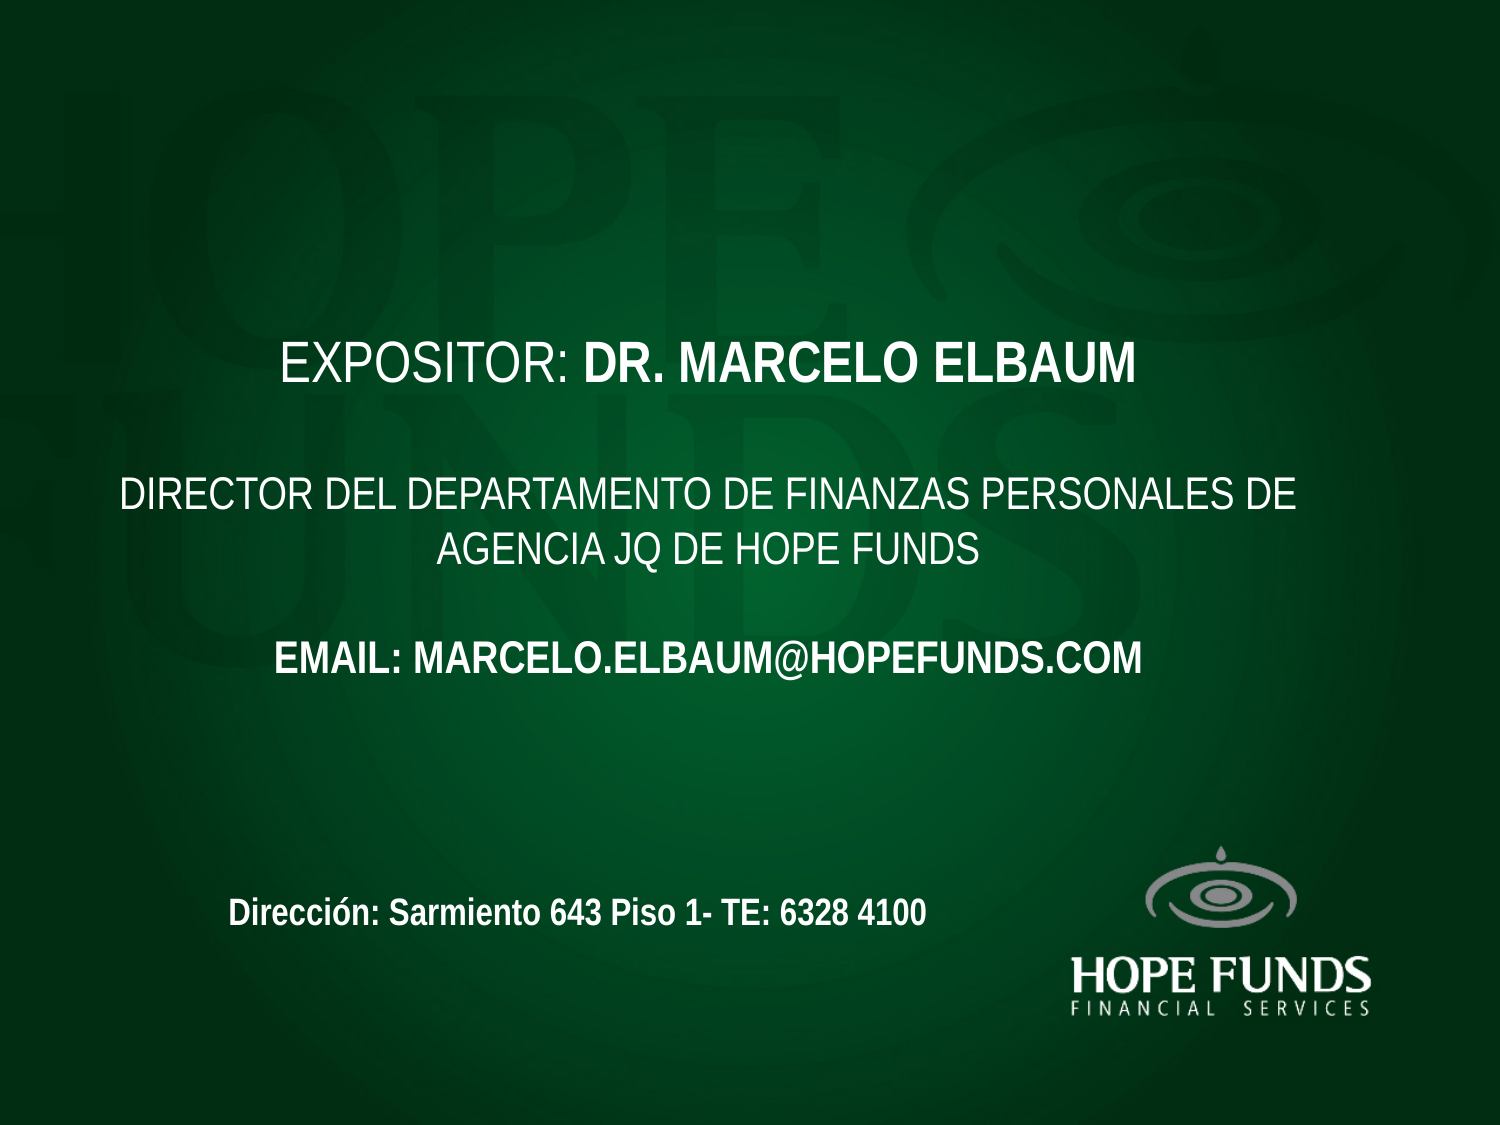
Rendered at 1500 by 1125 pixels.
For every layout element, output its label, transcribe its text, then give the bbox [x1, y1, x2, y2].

picture [0, 0, 1500, 1125]
text_box Dirección: Sarmiento 643 Piso 1- TE: 6328 4100 [123, 834, 1058, 941]
text_box EXPOSITOR: DR. MARCELO ELBAUM DIRECTOR DEL DEPARTAMENTO DE FINANZAS PERSONALES DE AGENCIA JQ DE HOPE FUNDS EMAIL: MARCELO.ELBAUM@HOPEFUNDS.COM [88, 302, 1329, 705]
